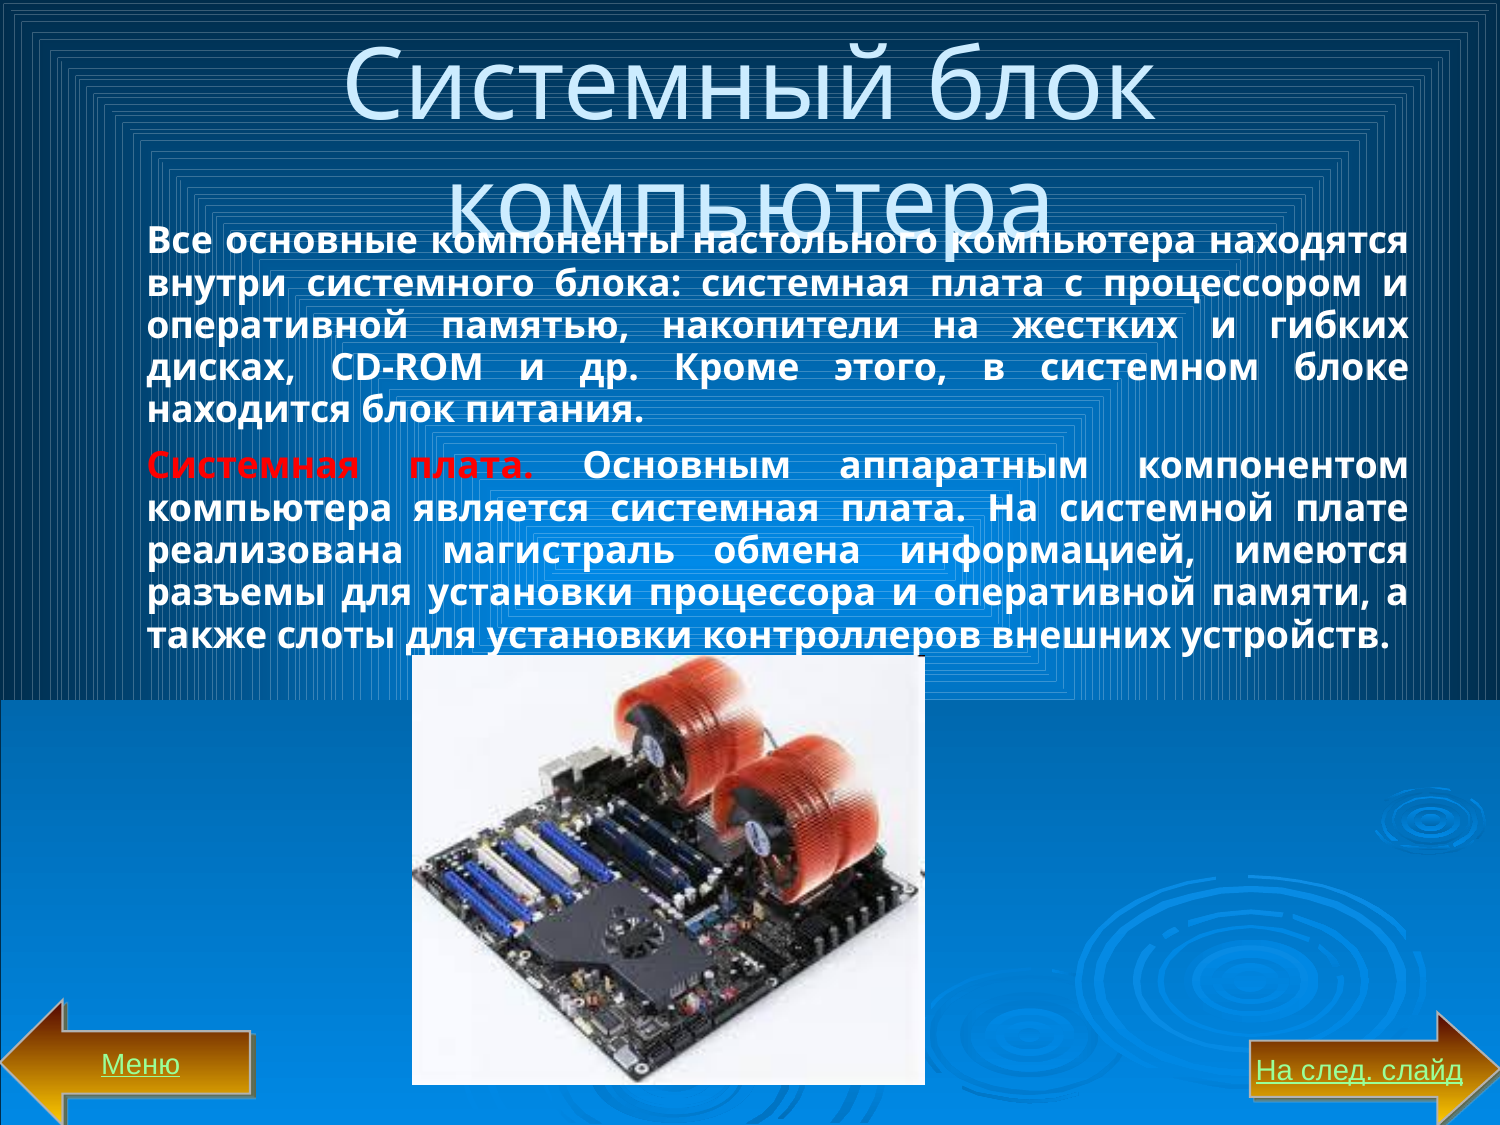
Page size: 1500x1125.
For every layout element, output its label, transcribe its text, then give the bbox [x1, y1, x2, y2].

list Все основные компоненты настольного компьютера находятся внутри системного блока: системная плата с процессором и оперативной памятью, накопители на жестких и гибких дисках, CD-ROM и др. Кроме этого, в системном блоке находится блок питания. Системная плата. Основным аппаратным компонентом компьютера является системная плата. На системной плате реализована магистраль обмена информацией, имеются разъемы для установки процессора и оперативной памяти, а также слоты для установки контроллеров внешних устройств. [74, 212, 1426, 751]
title Системный блок компьютера [74, 45, 1426, 212]
picture [412, 654, 926, 1085]
text_box Меню [0, 999, 250, 1125]
text_box На след. слайд [1250, 1012, 1500, 1125]
